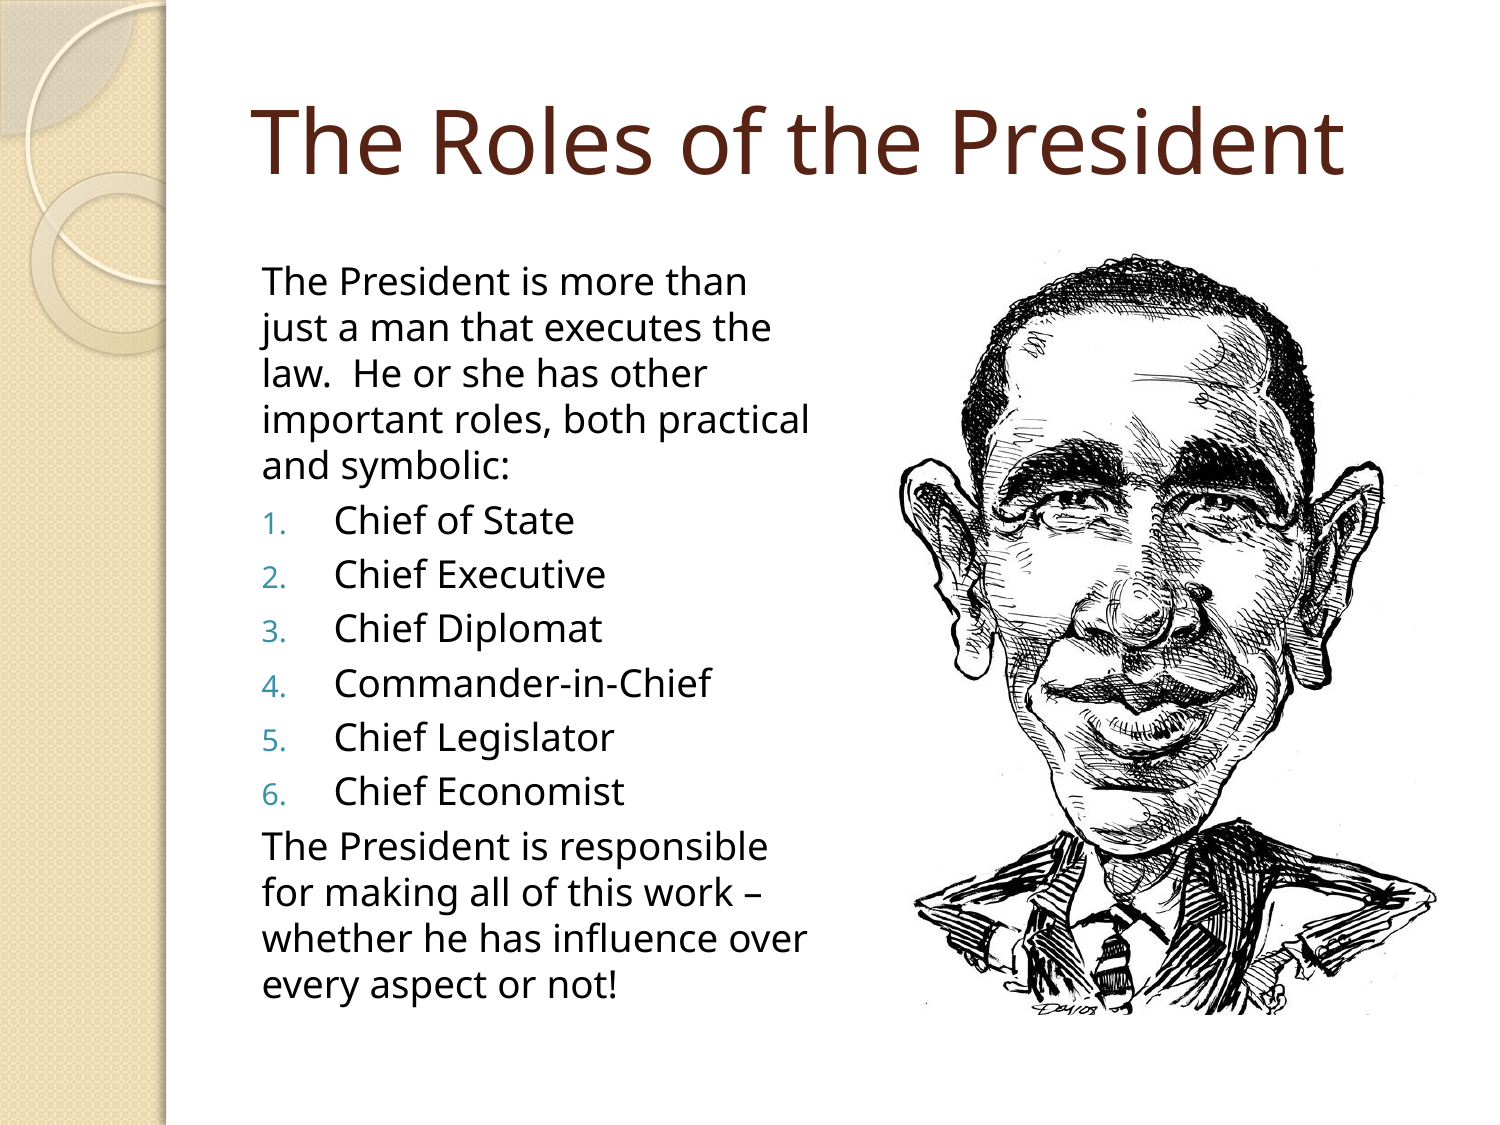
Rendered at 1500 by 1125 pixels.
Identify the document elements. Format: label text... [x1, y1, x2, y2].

title The Roles of the President [235, 45, 1466, 233]
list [894, 249, 1437, 1016]
list The President is more than just a man that executes the law. He or she has other important roles, both practical and symbolic: Chief of State Chief Executive Chief Diplomat Commander-in-Chief Chief Legislator Chief Economist The President is responsible for making all of this work – whether he has influence over every aspect or not! [235, 249, 836, 1015]
